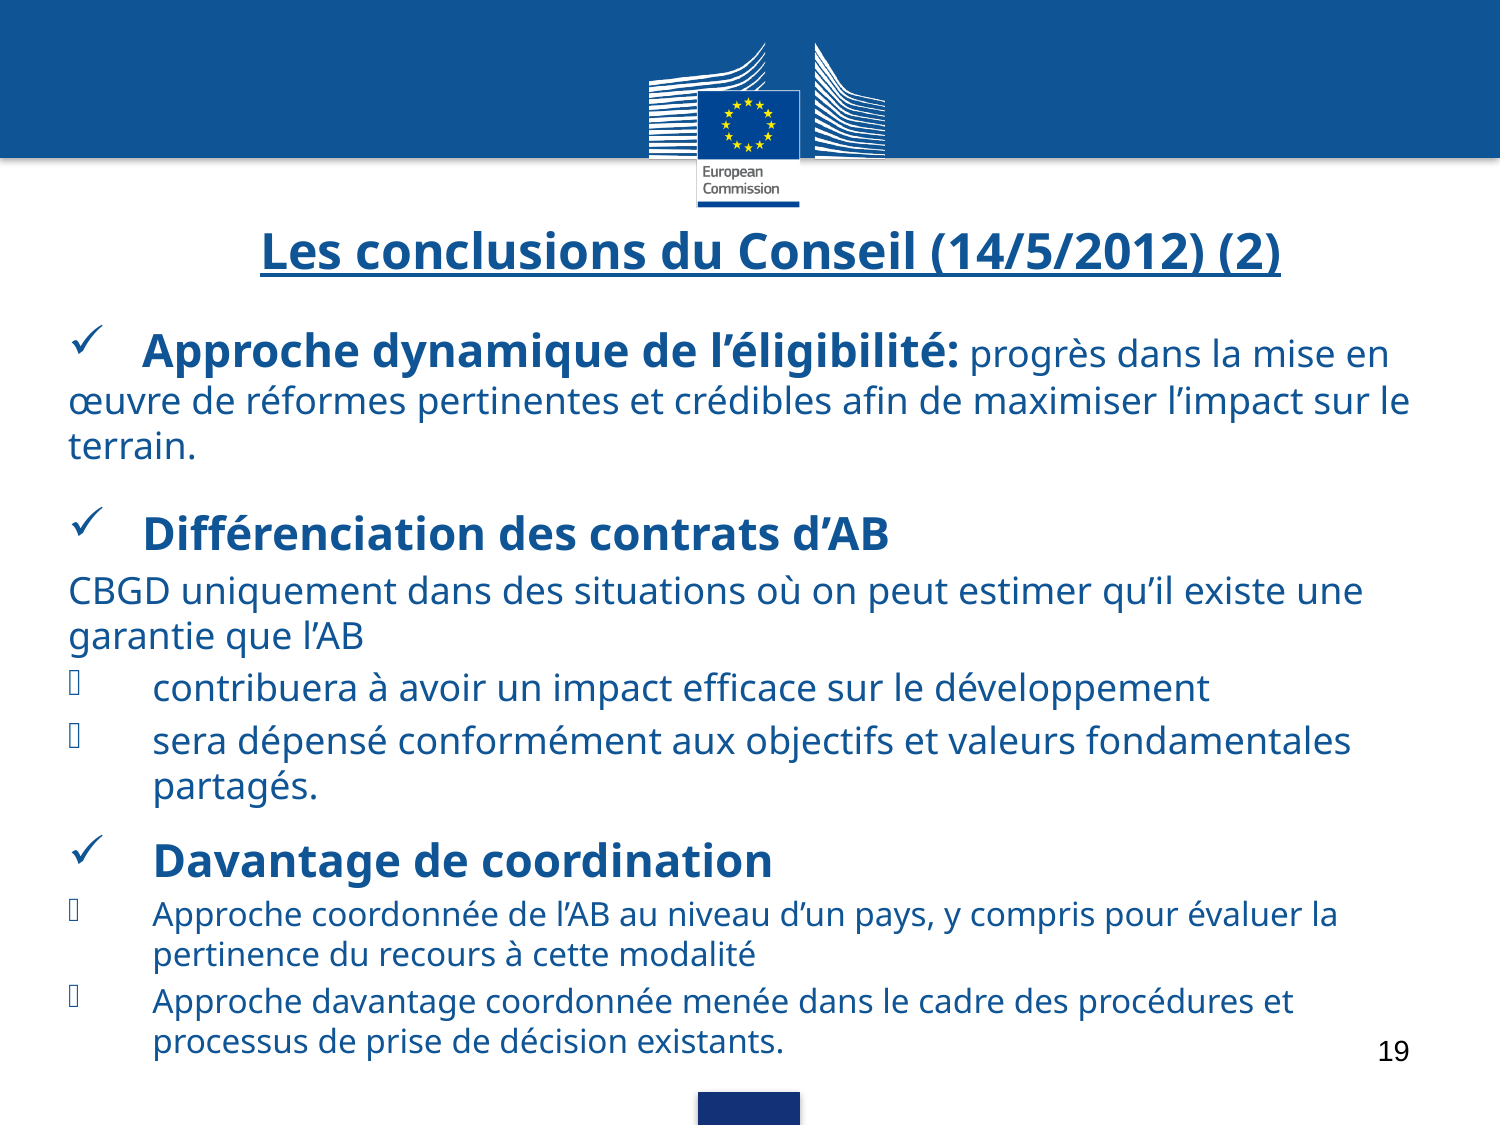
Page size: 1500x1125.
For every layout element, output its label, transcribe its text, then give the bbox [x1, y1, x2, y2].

title Les conclusions du Conseil (14/5/2012) (2) [35, 172, 1500, 327]
picture [649, 42, 885, 172]
list Approche dynamique de l’éligibilité: progrès dans la mise en œuvre de réformes pertinentes et crédibles afin de maximiser l’impact sur le terrain. Différenciation des contrats d’AB CBGD uniquement dans des situations où on peut estimer qu’il existe une garantie que l’AB contribuera à avoir un impact efficace sur le développement sera dépensé conformément aux objectifs et valeurs fondamentales partagés. Davantage de coordination Approche coordonnée de l’AB au niveau d’un pays, y compris pour évaluer la pertinence du recours à cette modalité Approche davantage coordonnée menée dans le cadre des procédures et processus de prise de décision existants. [52, 314, 1459, 1118]
slide_number 19 [1074, 1024, 1426, 1103]
